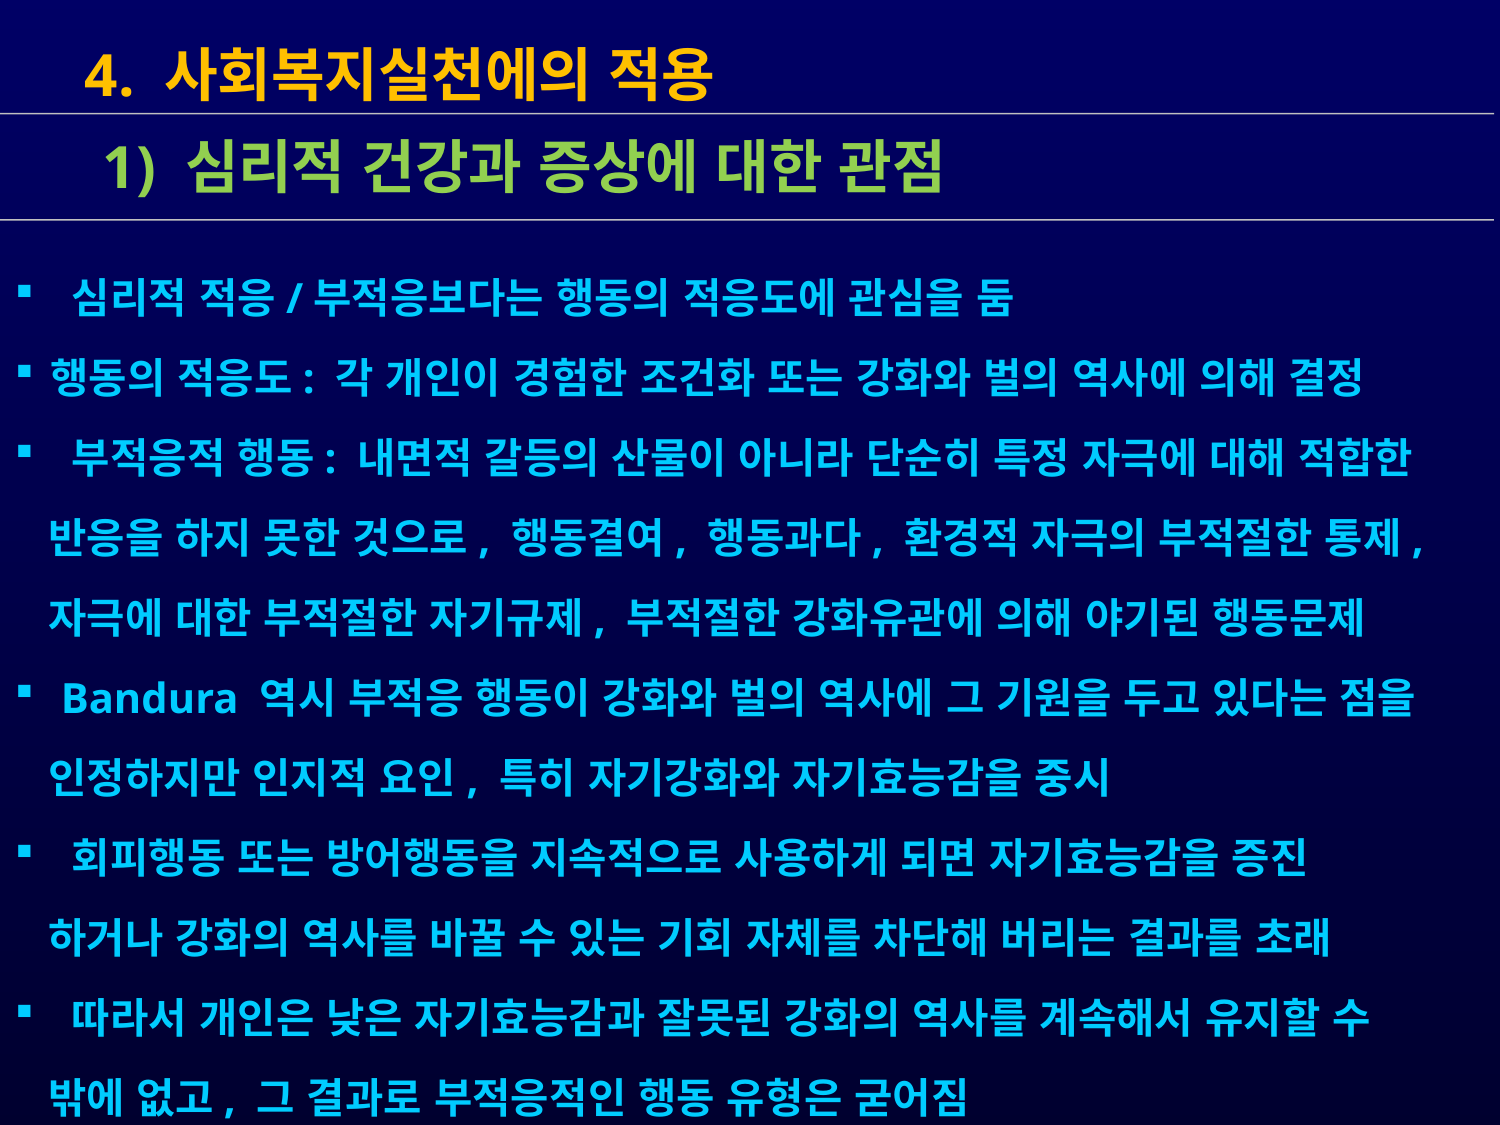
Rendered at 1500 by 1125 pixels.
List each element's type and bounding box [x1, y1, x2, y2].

text_box [0, 30, 1500, 1125]
